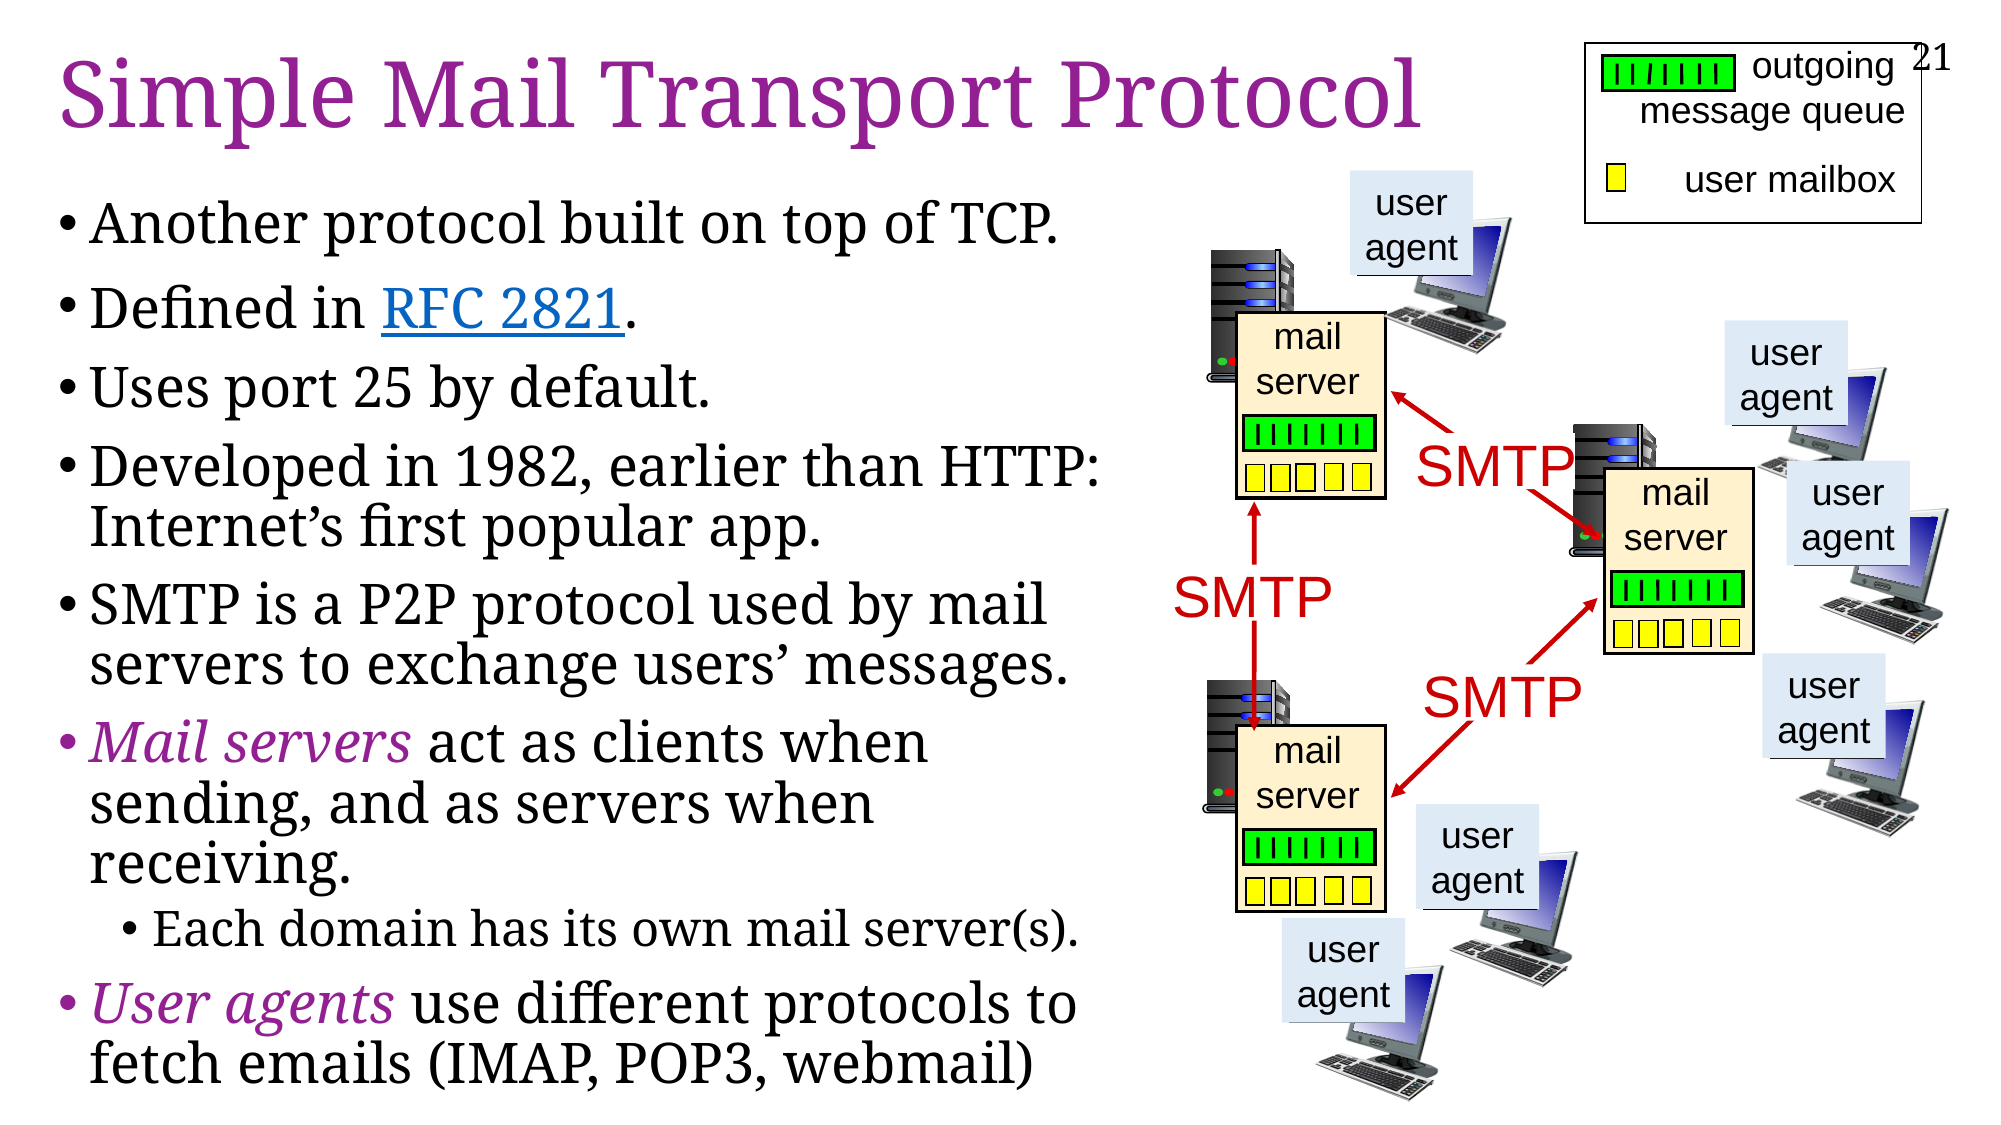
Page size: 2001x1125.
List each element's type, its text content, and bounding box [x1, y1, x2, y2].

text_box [1602, 34, 1923, 170]
text_box [1585, 42, 1602, 170]
title Simple Mail Transport Protocol [43, 25, 1953, 171]
list Another protocol built on top of TCP. Defined in RFC 2821. Uses port 25 by default. Developed in 1982, earlier than HTTP: Internet’s first popular app. SMTP is a P2P protocol used by mail servers to exchange users’ messages. Mail servers act as clients when sending, and as servers when receiving. Each domain has its own mail server(s). User agents use different protocols to fetch emails (IMAP, POP3, webmail) [43, 188, 1130, 1106]
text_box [1156, 170, 1953, 1112]
